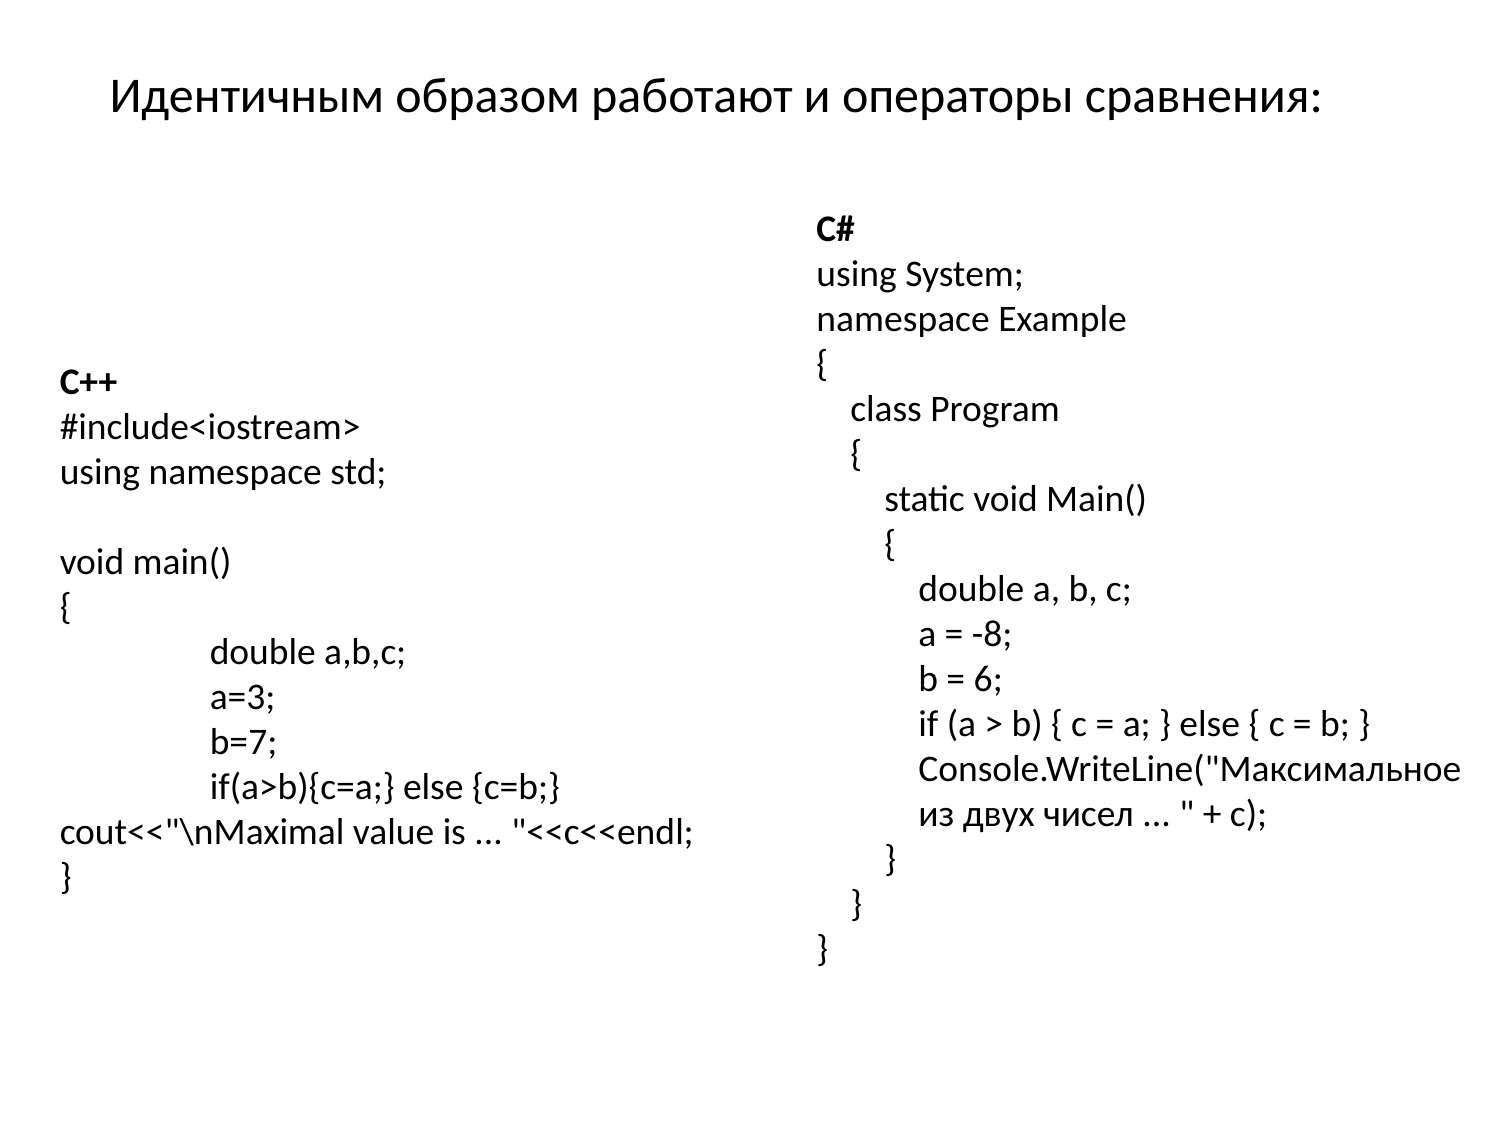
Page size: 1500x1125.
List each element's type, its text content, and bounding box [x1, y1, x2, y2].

text_box Идентичным образом работают и операторы сравнения: [94, 54, 1339, 130]
text_box C# using System; namespace Example { class Program { static void Main() { double a, b, c; a = -8; b = 6; if (a > b) { c = a; } else { c = b; } Console.WriteLine("Максимальное из двух чисел ... " + c); } } } [801, 196, 1477, 1021]
text_box C++ #include<iostream> using namespace std; void main() { double a,b,c; a=3; b=7; if(a>b){c=a;} else {c=b;} cout<<"\nMaximal value is ... "<<c<<endl; } [45, 349, 710, 905]
